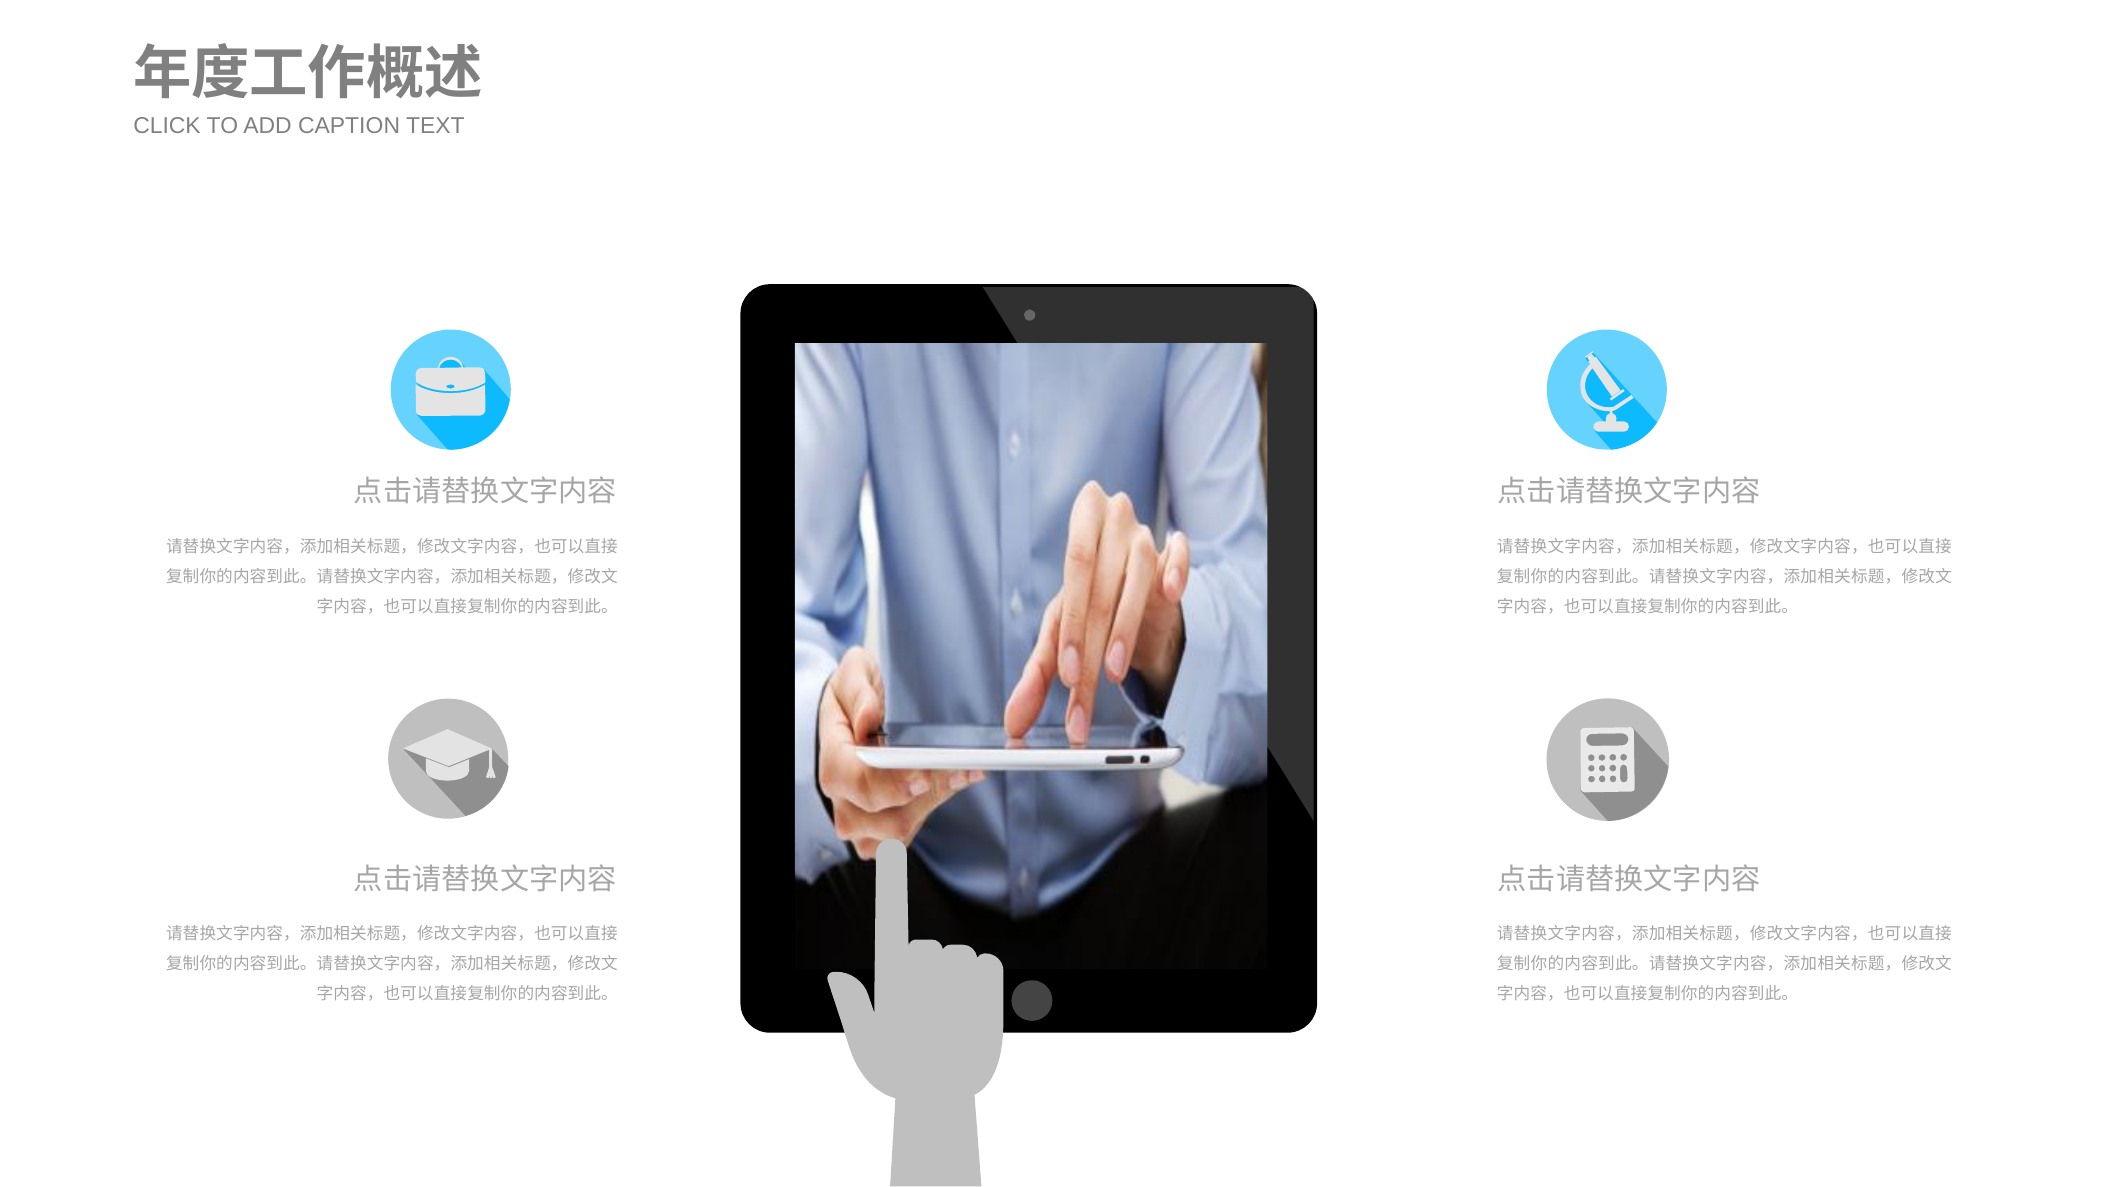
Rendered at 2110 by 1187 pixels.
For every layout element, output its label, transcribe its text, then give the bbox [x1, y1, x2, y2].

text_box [827, 839, 1004, 1187]
text_box 请替换文字内容，添加相关标题，修改文字内容，也可以直接复制你的内容到此。请替换文字内容，添加相关标题，修改文字内容，也可以直接复制你的内容到此。 [1496, 912, 1953, 1003]
text_box 请替换文字内容，添加相关标题，修改文字内容，也可以直接复制你的内容到此。请替换文字内容，添加相关标题，修改文字内容，也可以直接复制你的内容到此。 [1496, 525, 1953, 616]
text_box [1546, 329, 1667, 450]
text_box CLICK TO ADD CAPTION TEXT [133, 110, 513, 138]
text_box 点击请替换文字内容 [1497, 472, 1762, 508]
text_box 点击请替换文字内容 [353, 860, 618, 896]
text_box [388, 698, 509, 819]
text_box 点击请替换文字内容 [1497, 860, 1762, 896]
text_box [740, 284, 1318, 1033]
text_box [1546, 698, 1670, 821]
text_box 请替换文字内容，添加相关标题，修改文字内容，也可以直接复制你的内容到此。请替换文字内容，添加相关标题，修改文字内容，也可以直接复制你的内容到此。 [156, 912, 619, 1003]
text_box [390, 329, 511, 450]
text_box 请替换文字内容，添加相关标题，修改文字内容，也可以直接复制你的内容到此。请替换文字内容，添加相关标题，修改文字内容，也可以直接复制你的内容到此。 [156, 525, 619, 616]
text_box 年度工作概述 [133, 35, 513, 106]
text_box 点击请替换文字内容 [353, 472, 618, 508]
